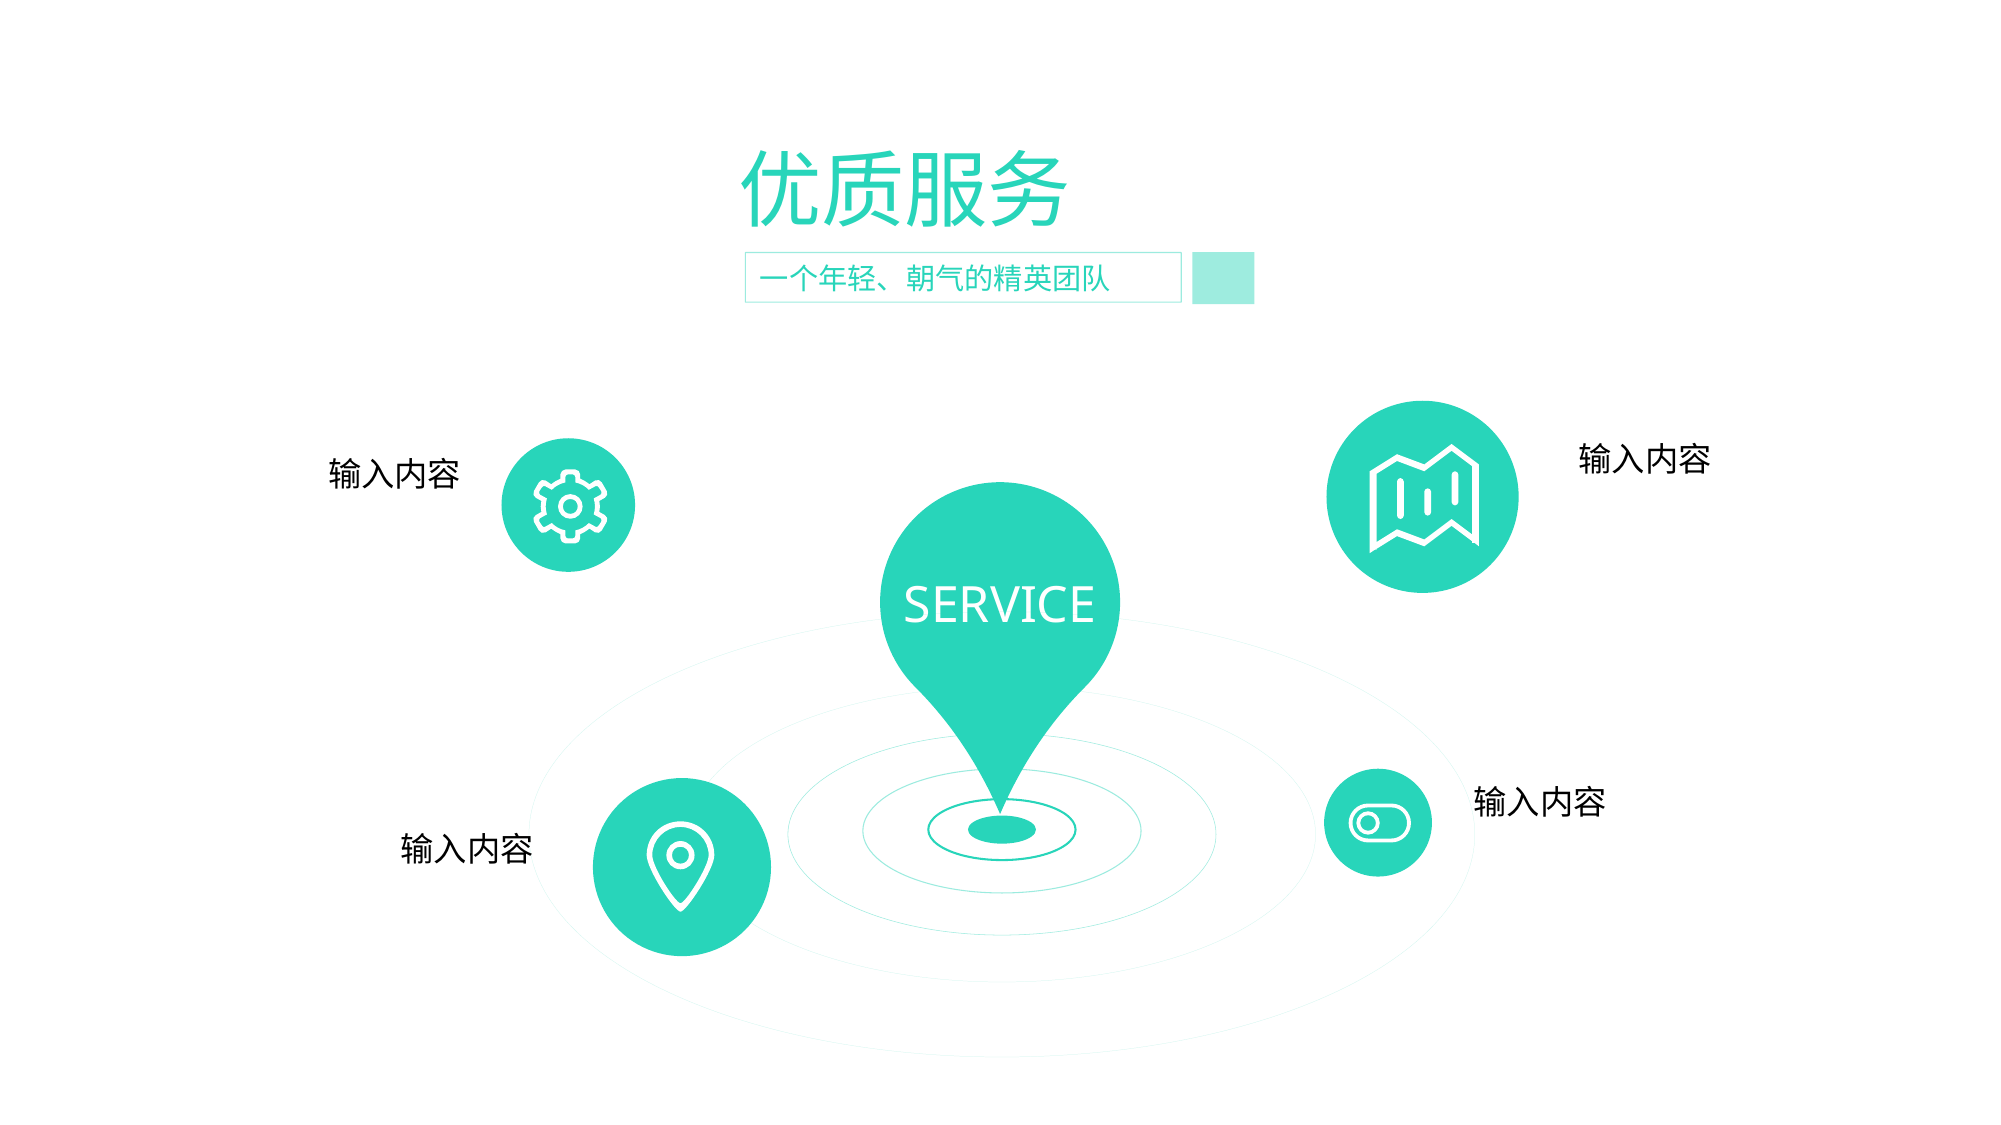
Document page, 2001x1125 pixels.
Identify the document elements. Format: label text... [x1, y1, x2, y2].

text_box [1326, 400, 1519, 593]
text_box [1324, 768, 1432, 877]
text_box [710, 709, 1317, 984]
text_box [826, 482, 1174, 723]
text_box [1191, 251, 1255, 305]
text_box 一个年轻、朝气的精英团队 [745, 252, 1182, 303]
text_box 输入内容 [131, 445, 476, 501]
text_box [592, 778, 771, 957]
text_box 输入内容 [128, 820, 549, 876]
text_box 输入内容 [1458, 773, 1908, 829]
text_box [501, 438, 636, 572]
text_box 输入内容 [1564, 431, 1908, 486]
text_box 优质服务 [723, 129, 1277, 245]
text_box [605, 625, 1476, 1059]
text_box [528, 626, 826, 947]
